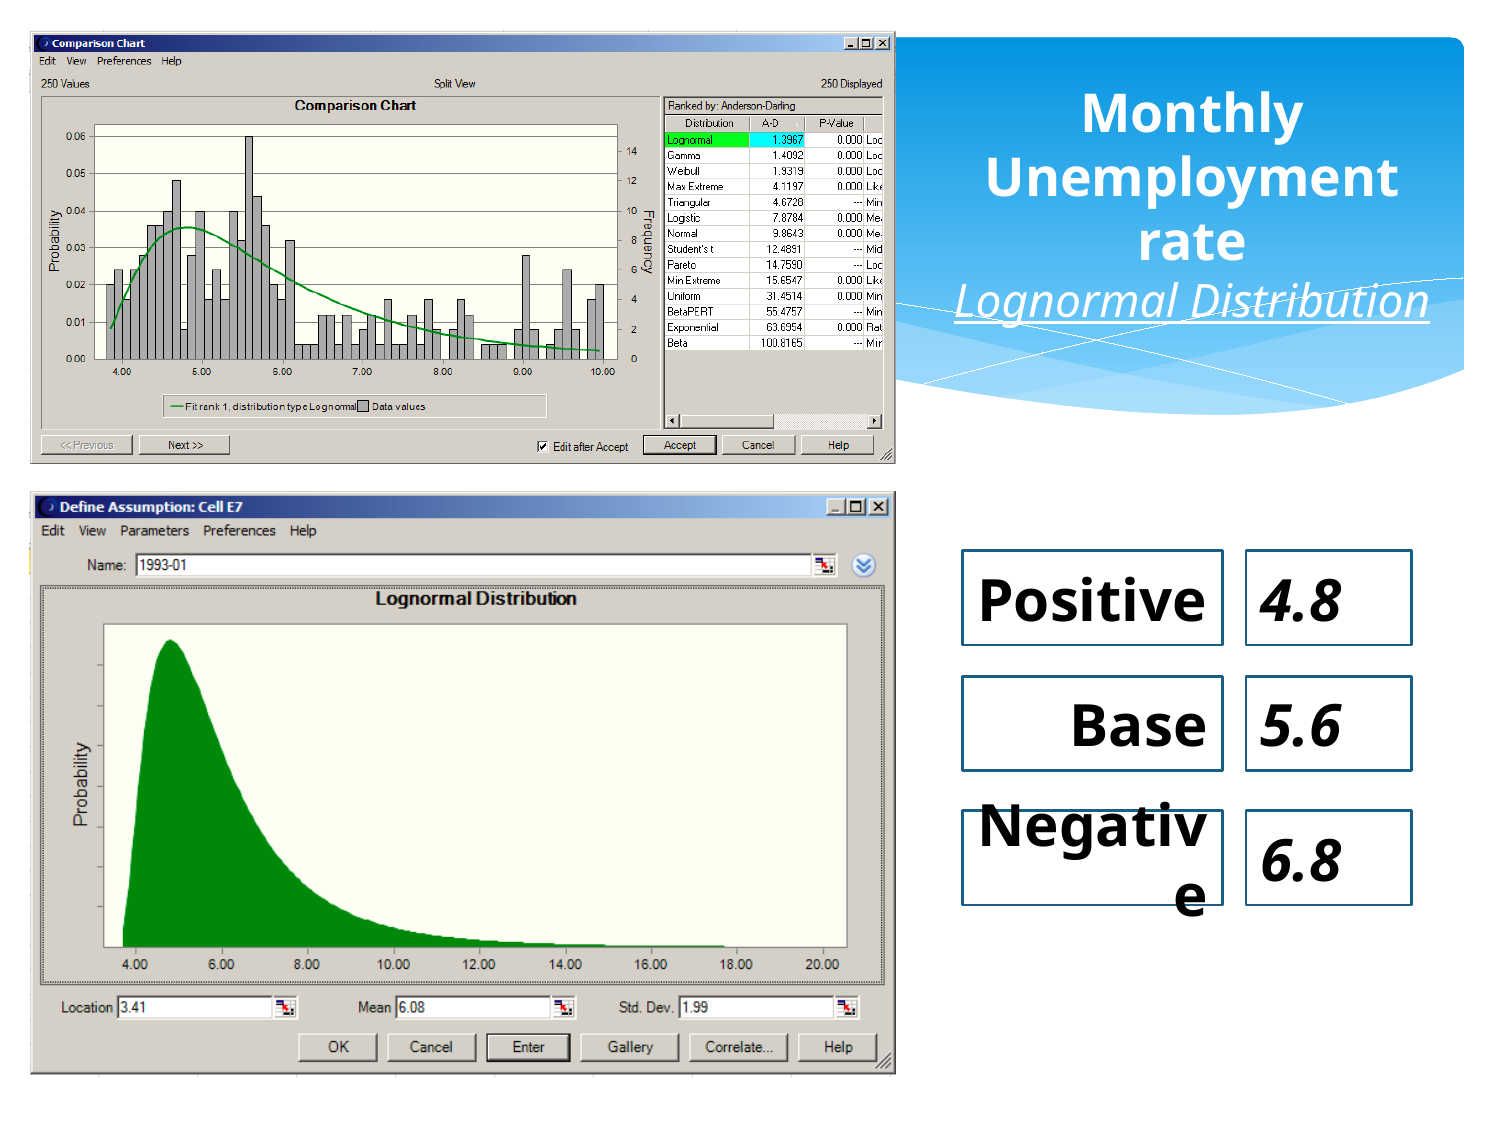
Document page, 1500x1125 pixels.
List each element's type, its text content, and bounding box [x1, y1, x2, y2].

text_box 4.8 [1245, 549, 1413, 646]
picture [29, 30, 897, 464]
text_box Negative [961, 809, 1224, 906]
text_box Base [961, 675, 1224, 772]
picture [29, 491, 897, 1077]
text_box 6.8 [1245, 809, 1413, 906]
text_box Positive [961, 549, 1224, 646]
title Monthly Unemployment rate Lognormal Distribution [937, 55, 1447, 350]
text_box 5.6 [1245, 675, 1413, 772]
